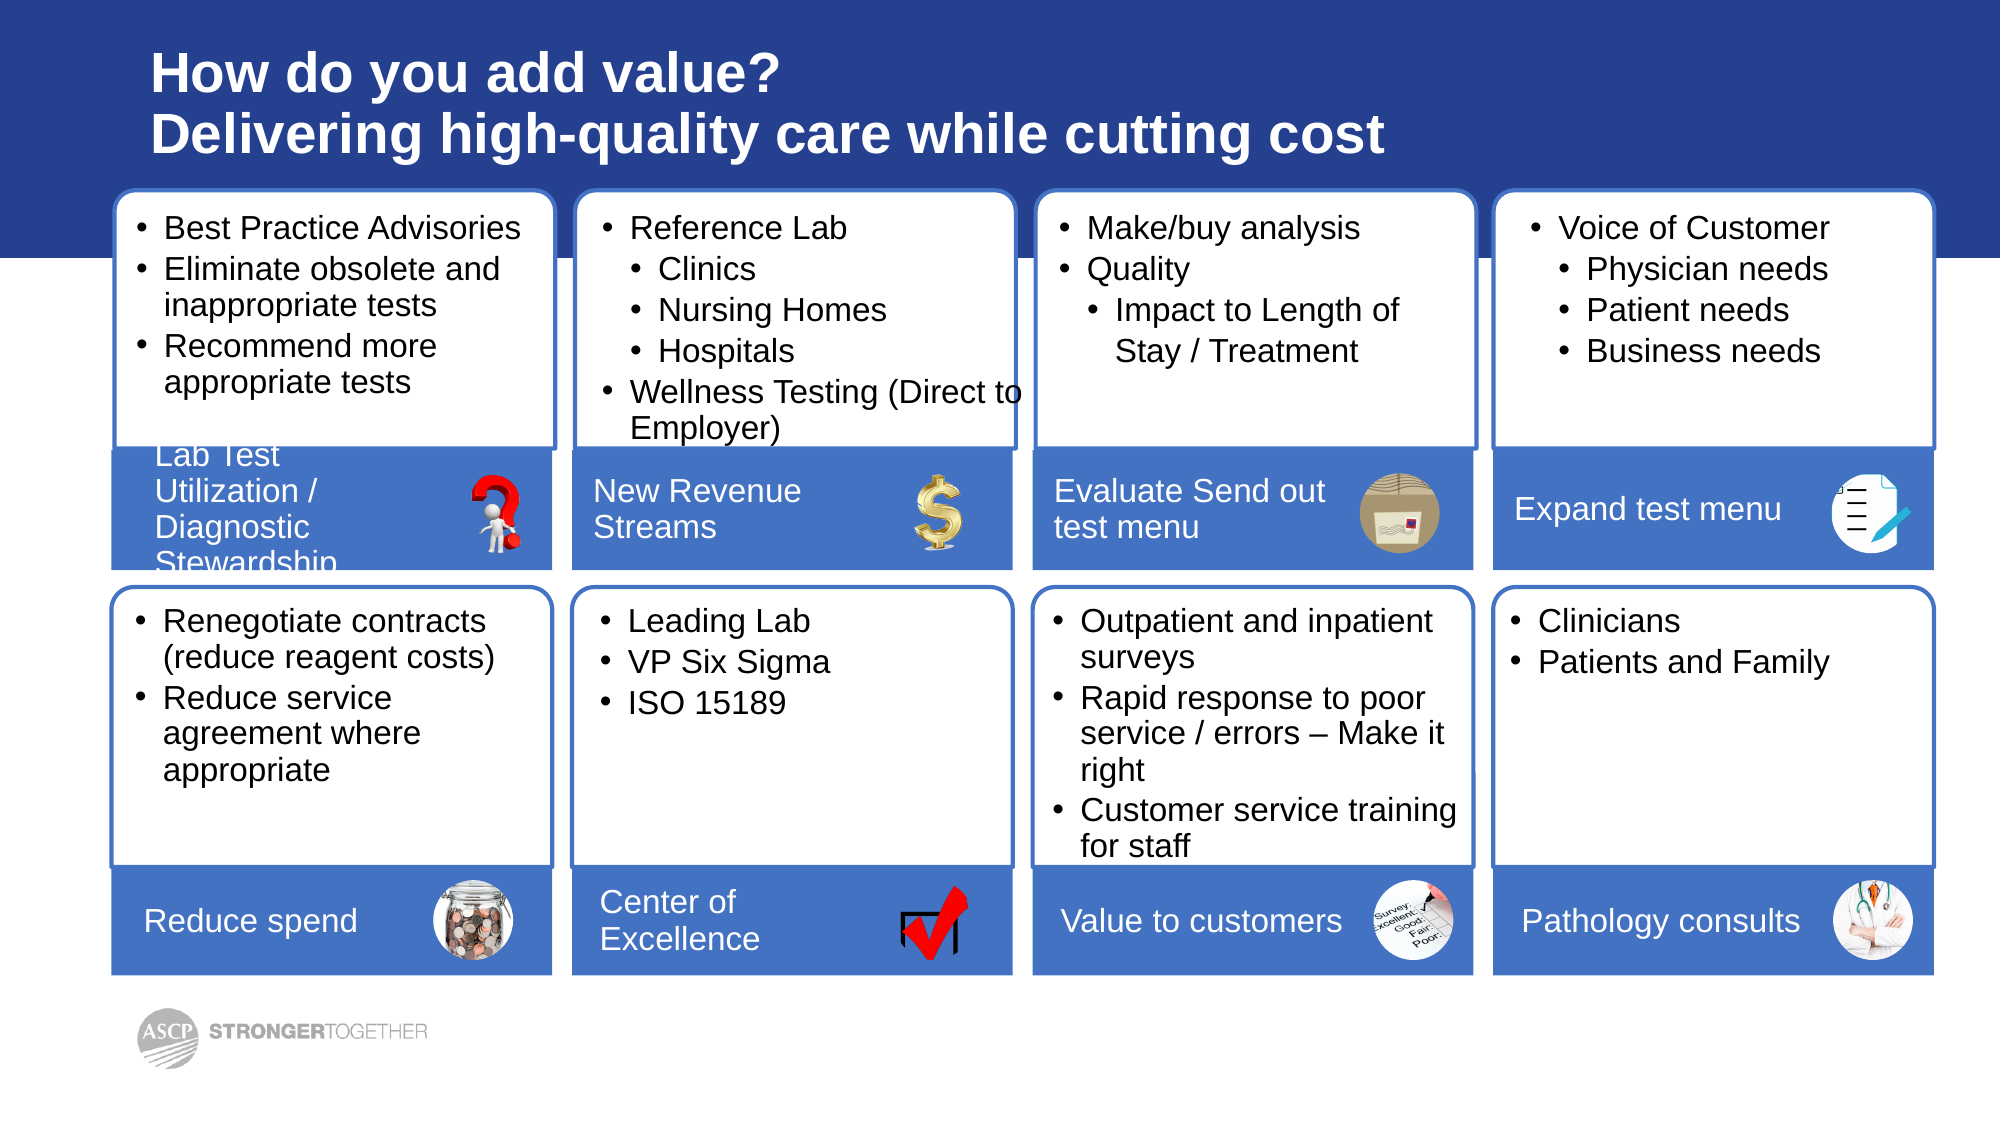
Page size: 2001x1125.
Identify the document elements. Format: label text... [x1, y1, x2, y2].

text_box Center of Excellence [589, 867, 900, 976]
text_box Expand test menu [1504, 449, 1815, 571]
text_box [1030, 584, 1470, 869]
text_box [444, 867, 553, 976]
text_box [899, 473, 980, 554]
text_box Evaluate Send out test menu [1043, 449, 1355, 571]
title How do you add value? Delivering high-quality care while cutting cost [135, 35, 1861, 174]
text_box Reduce spend [133, 867, 444, 976]
text_box [572, 449, 583, 571]
text_box [433, 880, 514, 961]
text_box Pathology consults [1511, 867, 1822, 976]
text_box [572, 188, 1016, 449]
text_box Renegotiate contracts (reduce reagent costs) Reduce service agreement where appropriate [131, 593, 560, 867]
text_box [893, 880, 974, 961]
text_box [1831, 473, 1912, 554]
text_box Reference Lab Clinics Nursing Homes Hospitals Wellness Testing (Direct to Employer) [598, 200, 1028, 453]
text_box New Revenue Streams [583, 449, 894, 571]
text_box [894, 449, 1013, 571]
text_box Outpatient and inpatient surveys Rapid response to poor service / errors – Make it right Customer service training for staff [1048, 593, 1477, 867]
text_box [455, 449, 553, 571]
text_box [111, 867, 133, 976]
text_box [458, 473, 539, 554]
text_box [1361, 867, 1474, 976]
text_box [1373, 880, 1454, 961]
text_box Best Practice Advisories Eliminate obsolete and inappropriate tests Recommend more appropriate tests [132, 200, 562, 453]
text_box [1032, 867, 1050, 976]
text_box [112, 188, 555, 449]
text_box [1493, 867, 1511, 976]
text_box Make/buy analysis Quality Impact to Length of Stay / Treatment [1055, 200, 1485, 453]
text_box [109, 584, 548, 869]
text_box [1493, 449, 1504, 571]
text_box [569, 584, 1009, 870]
text_box [1355, 449, 1474, 571]
text_box [1359, 473, 1440, 554]
text_box [1822, 867, 1934, 976]
text_box [1491, 188, 1934, 451]
text_box Clinicians Patients and Family [1506, 593, 1935, 867]
text_box [572, 867, 589, 976]
text_box Lab Test Utilization / Diagnostic Stewardship [144, 449, 455, 571]
picture [137, 1008, 427, 1069]
text_box Voice of Customer Physician needs Patient needs Business needs [1526, 200, 1956, 453]
text_box [1033, 188, 1476, 449]
text_box [1032, 449, 1043, 571]
text_box [111, 449, 144, 571]
text_box [1833, 880, 1913, 961]
text_box [1491, 584, 1930, 869]
text_box Value to customers [1050, 867, 1361, 976]
text_box [900, 867, 1013, 976]
text_box [1815, 449, 1934, 571]
text_box Leading Lab VP Six Sigma ISO 15189 [596, 593, 1025, 867]
